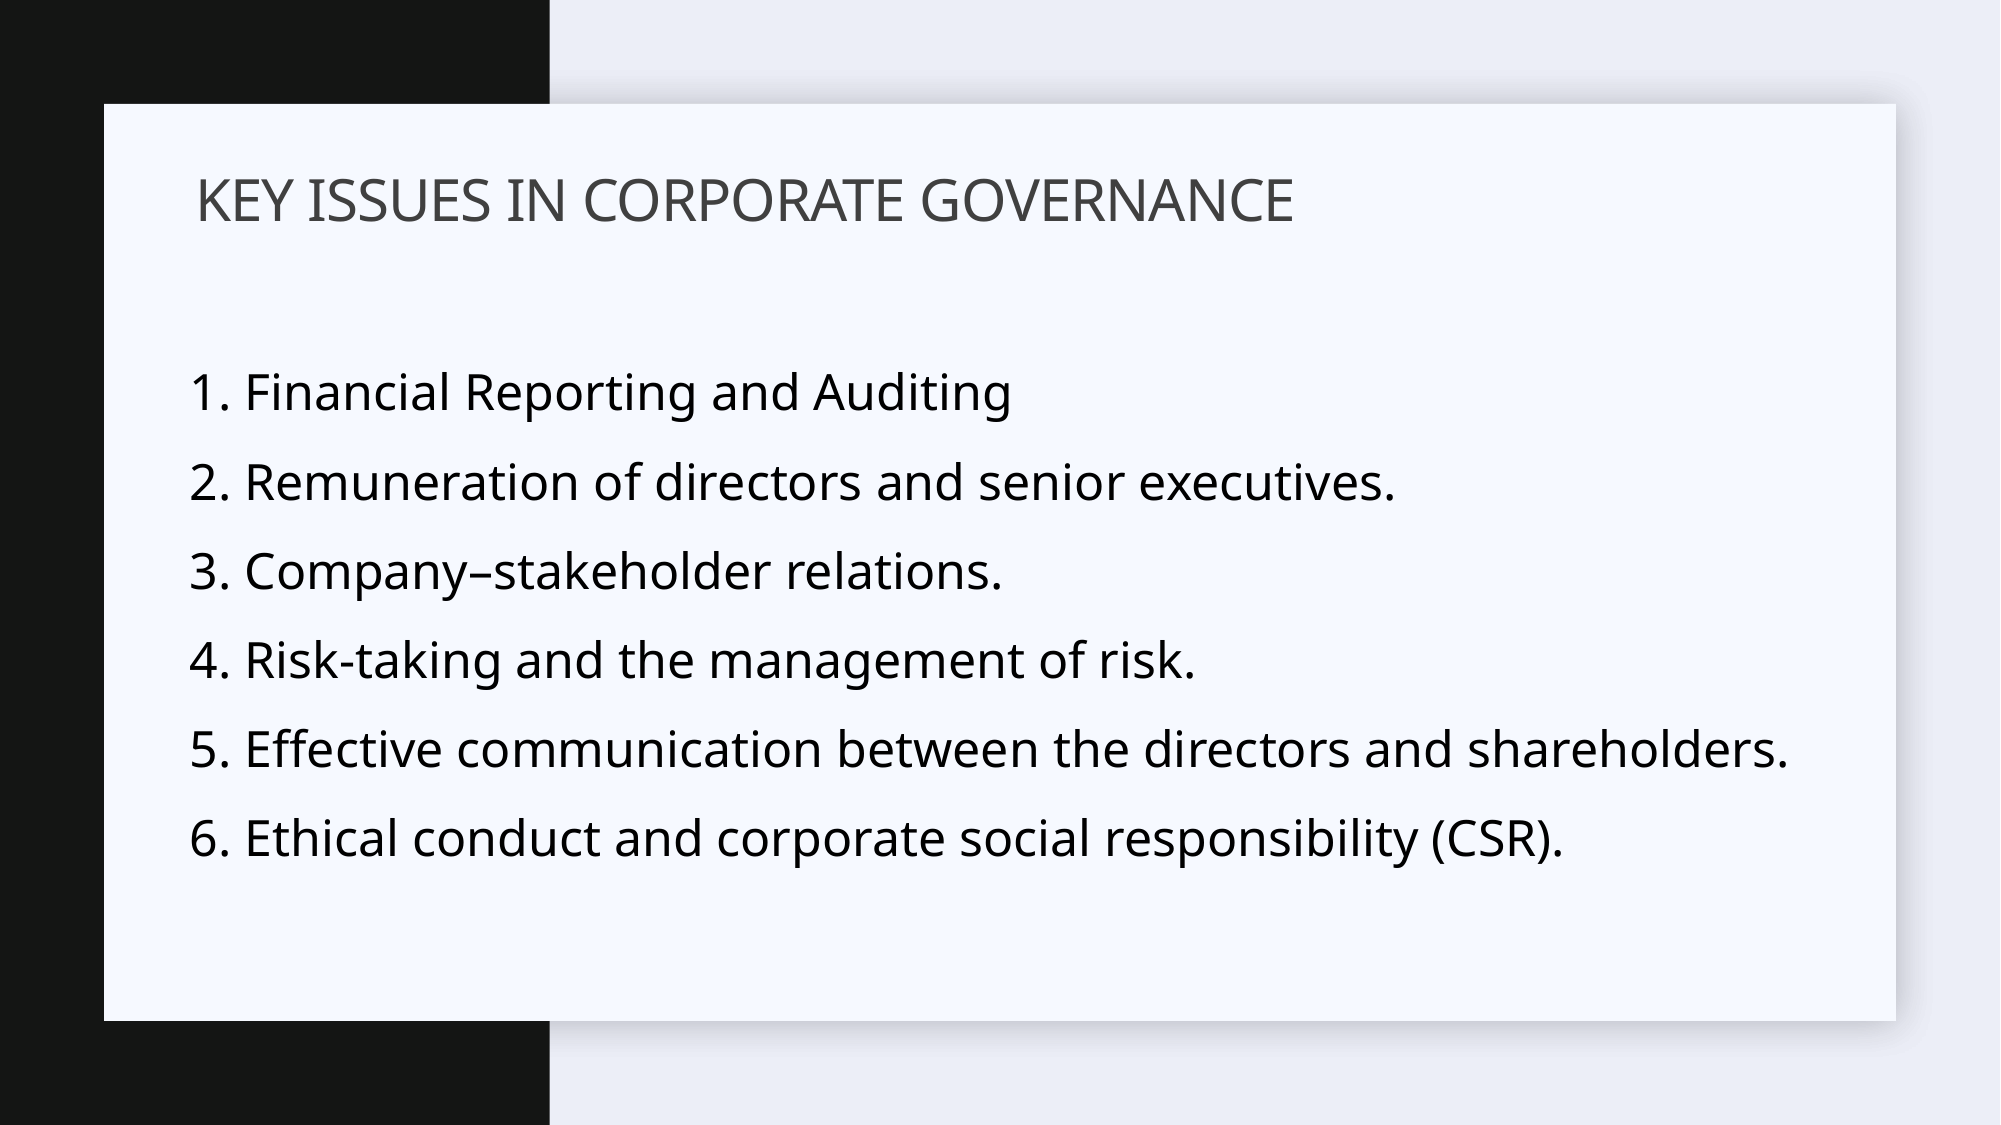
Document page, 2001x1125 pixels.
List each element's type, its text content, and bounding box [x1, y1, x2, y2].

title Key issues in corporate governance [180, 154, 1830, 251]
list 1. Financial Reporting and Auditing 2. Remuneration of directors and senior executives. 3. Company–stakeholder relations. 4. Risk-taking and the management of risk. 5. Effective communication between the directors and shareholders. 6. Ethical conduct and corporate social responsibility (CSR). [174, 353, 1825, 971]
